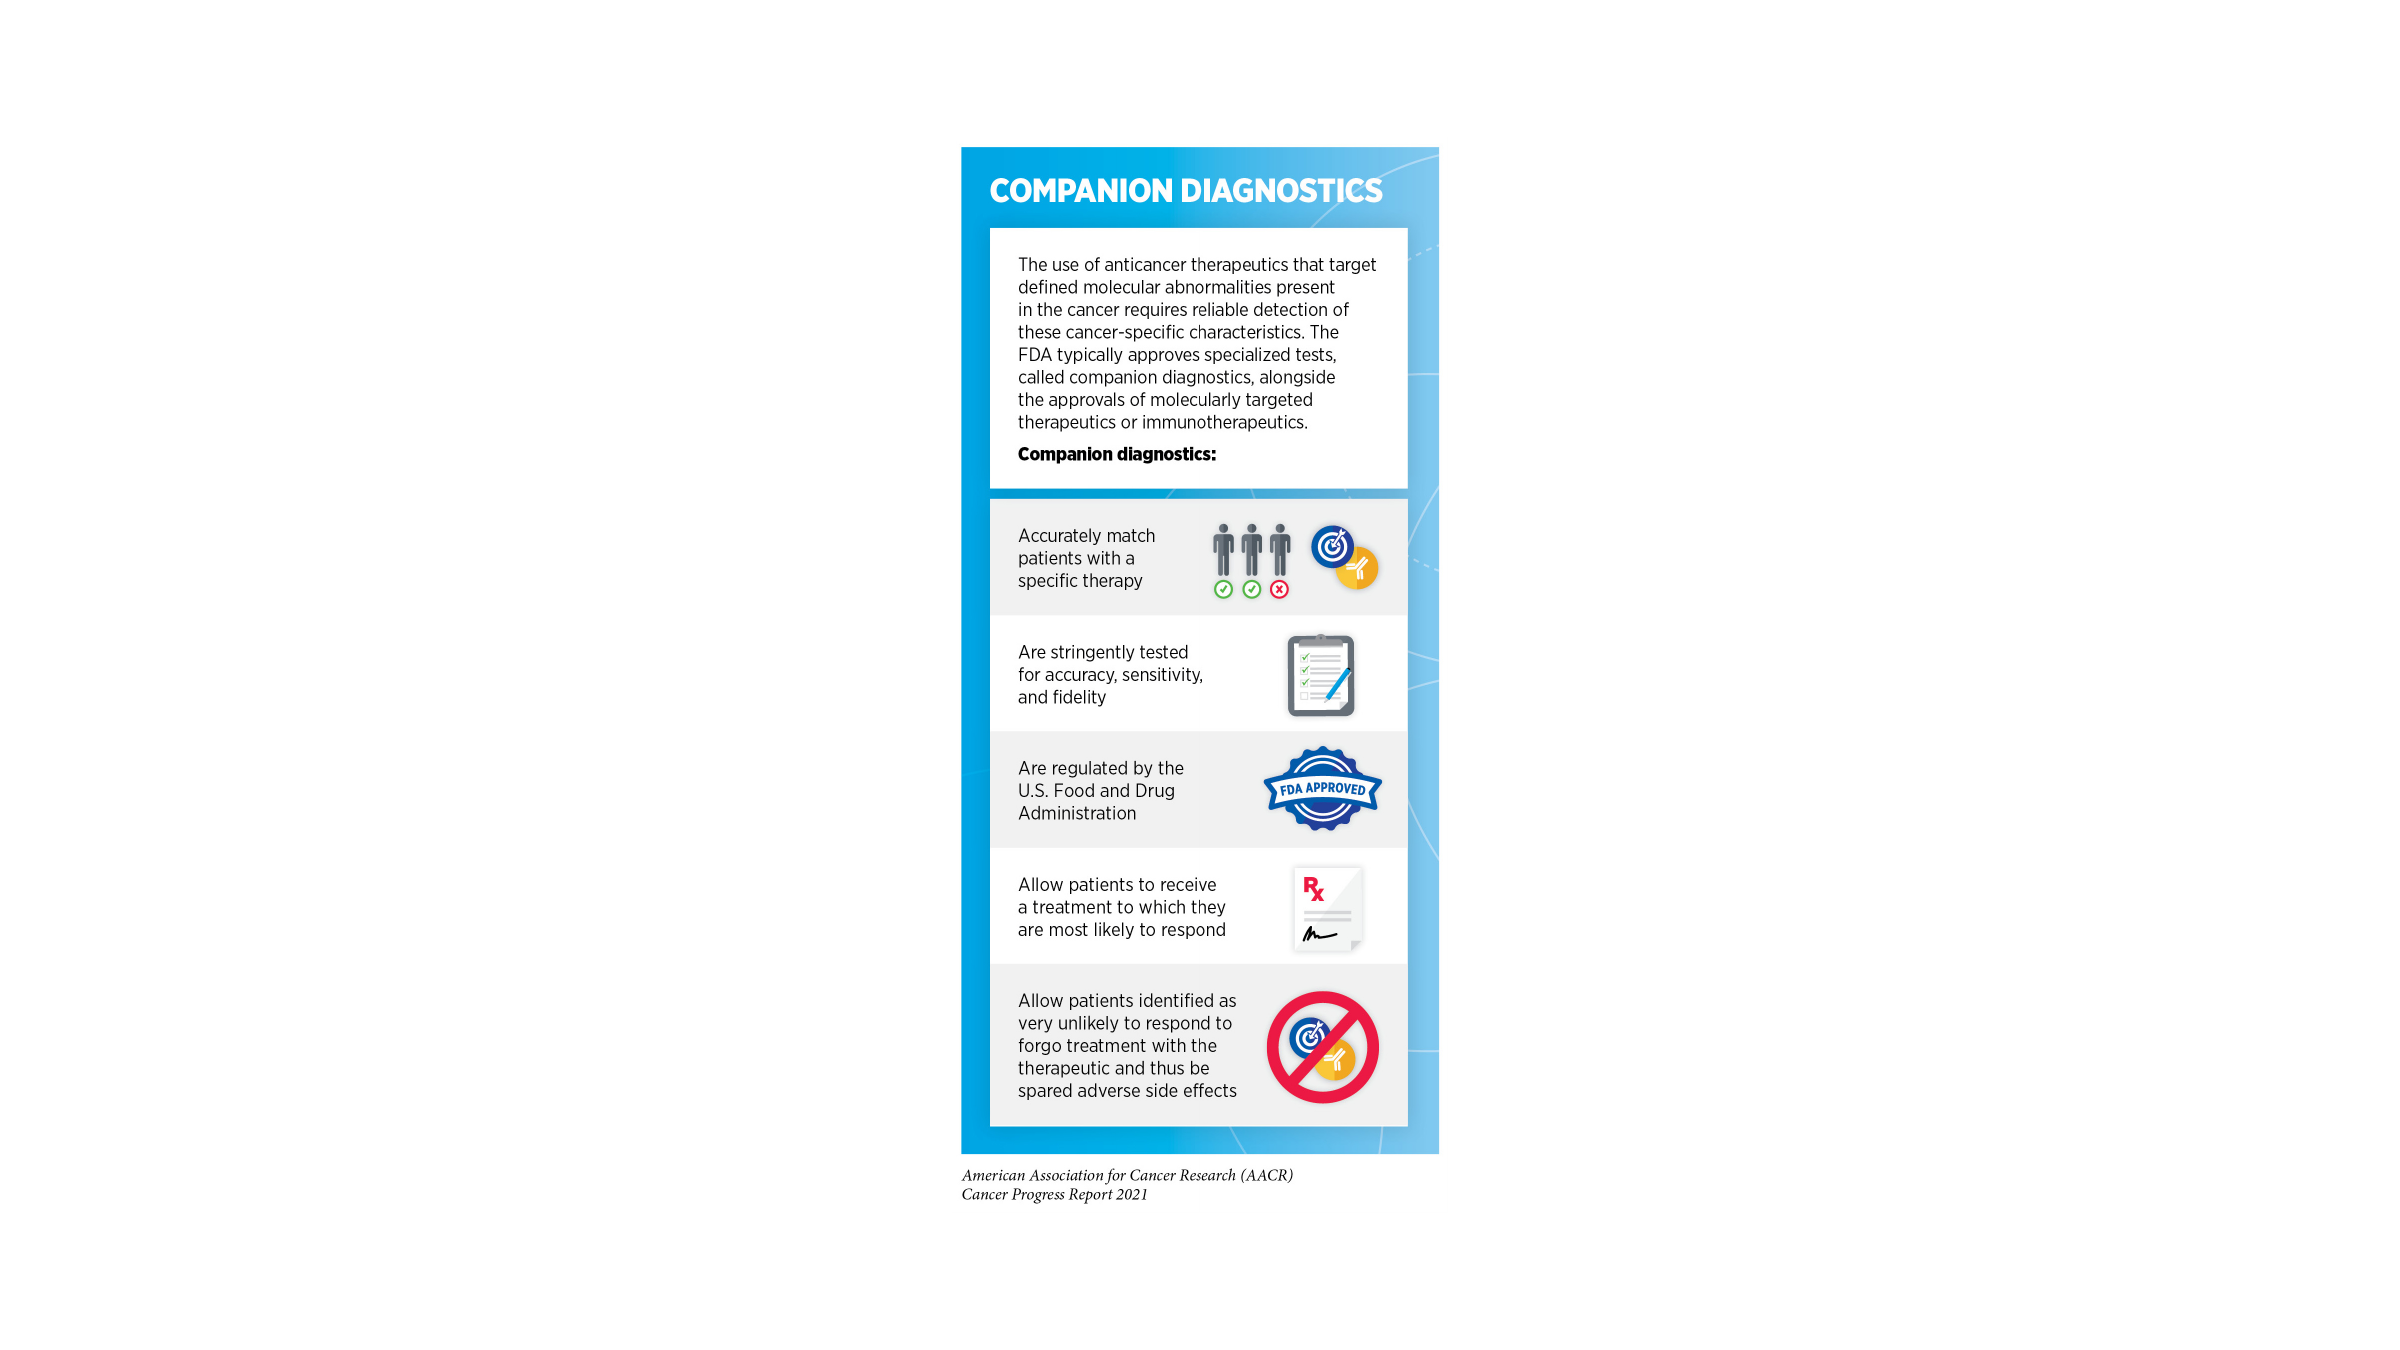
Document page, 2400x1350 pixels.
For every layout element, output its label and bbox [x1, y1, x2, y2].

picture [951, 137, 1448, 1213]
